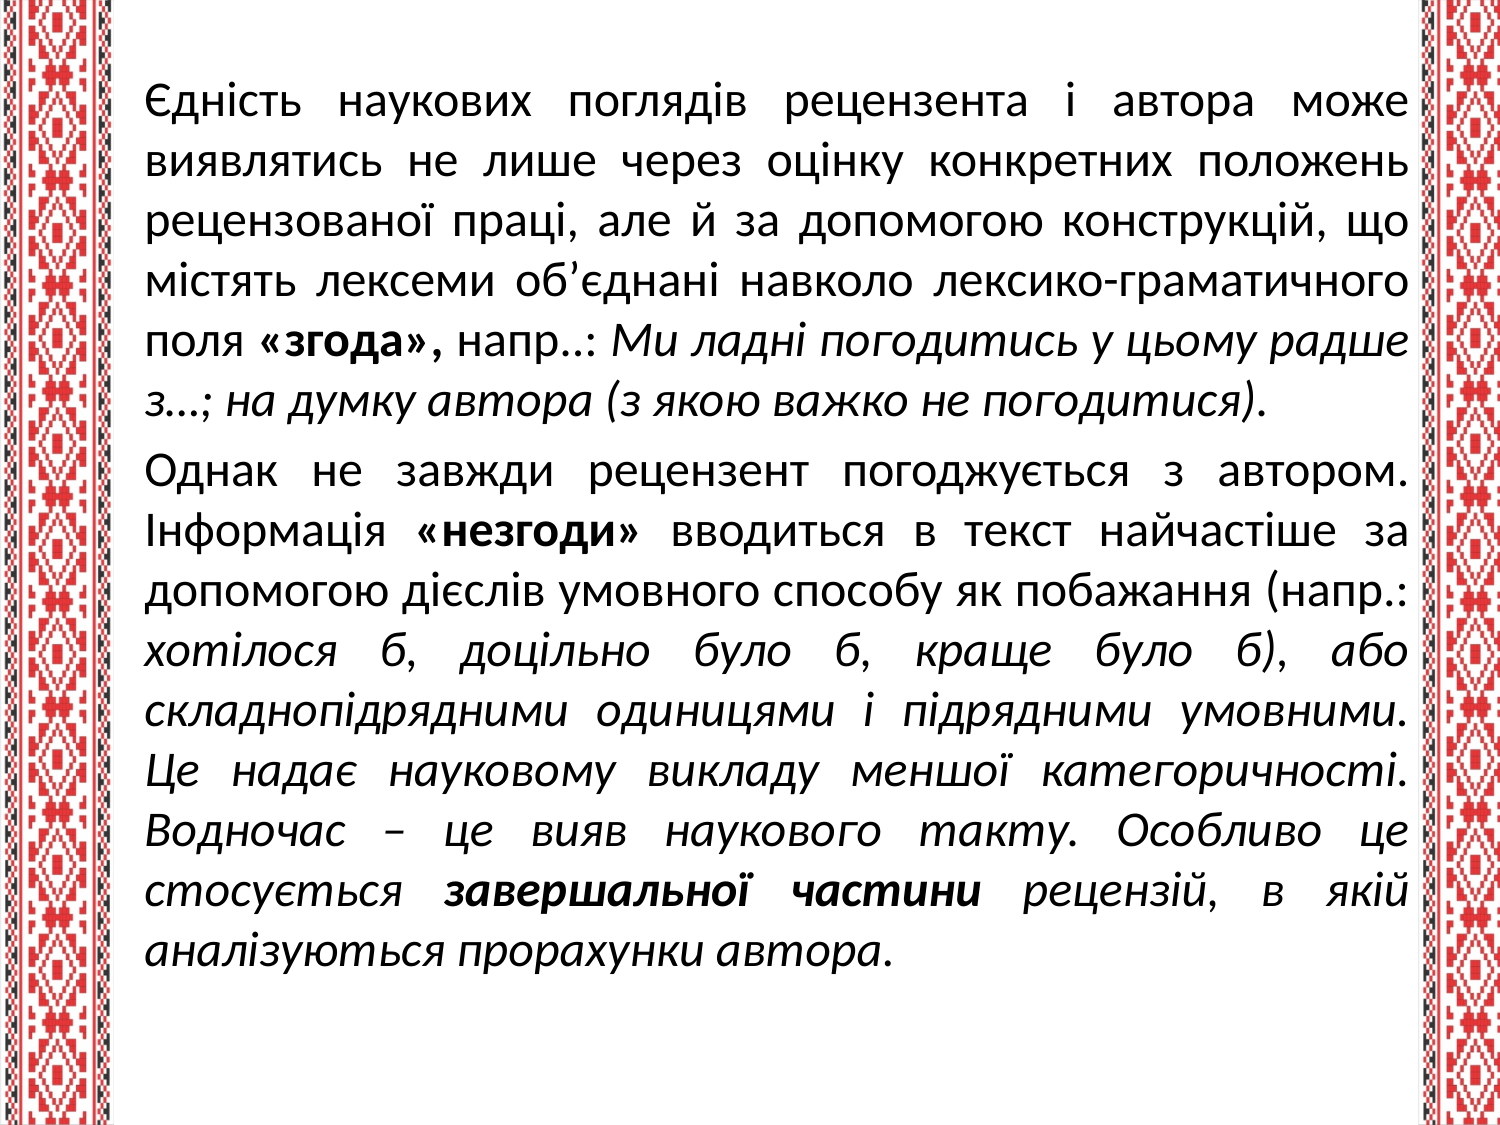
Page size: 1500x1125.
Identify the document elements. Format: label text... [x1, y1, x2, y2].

picture [911, 1, 1500, 1124]
list Єдність наукових поглядів рецензента і автора може виявлятись не лише через оцінку конкретних положень рецензованої праці, але й за допомогою конструкцій, що містять лексеми об’єднані навколо лексико-граматичного поля «згода», напр..: Ми ладні погодитись у цьому радше з…; на думку автора (з якою важко не погодитися). Однак не завжди рецензент погоджується з автором. Інформація «незгоди» вводиться в текст найчастіше за допомогою дієслів умовного способу як побажання (напр.: хотілося б, доцільно було б, краще було б), або складнопідрядними одиницями і підрядними умовними. Це надає науковому викладу меншої категоричності. Водночас – це вияв наукового такту. Особливо це стосується завершальної частини рецензій, в якій аналізуються прорахунки автора. [114, 58, 1418, 1005]
picture [0, 1, 620, 1124]
